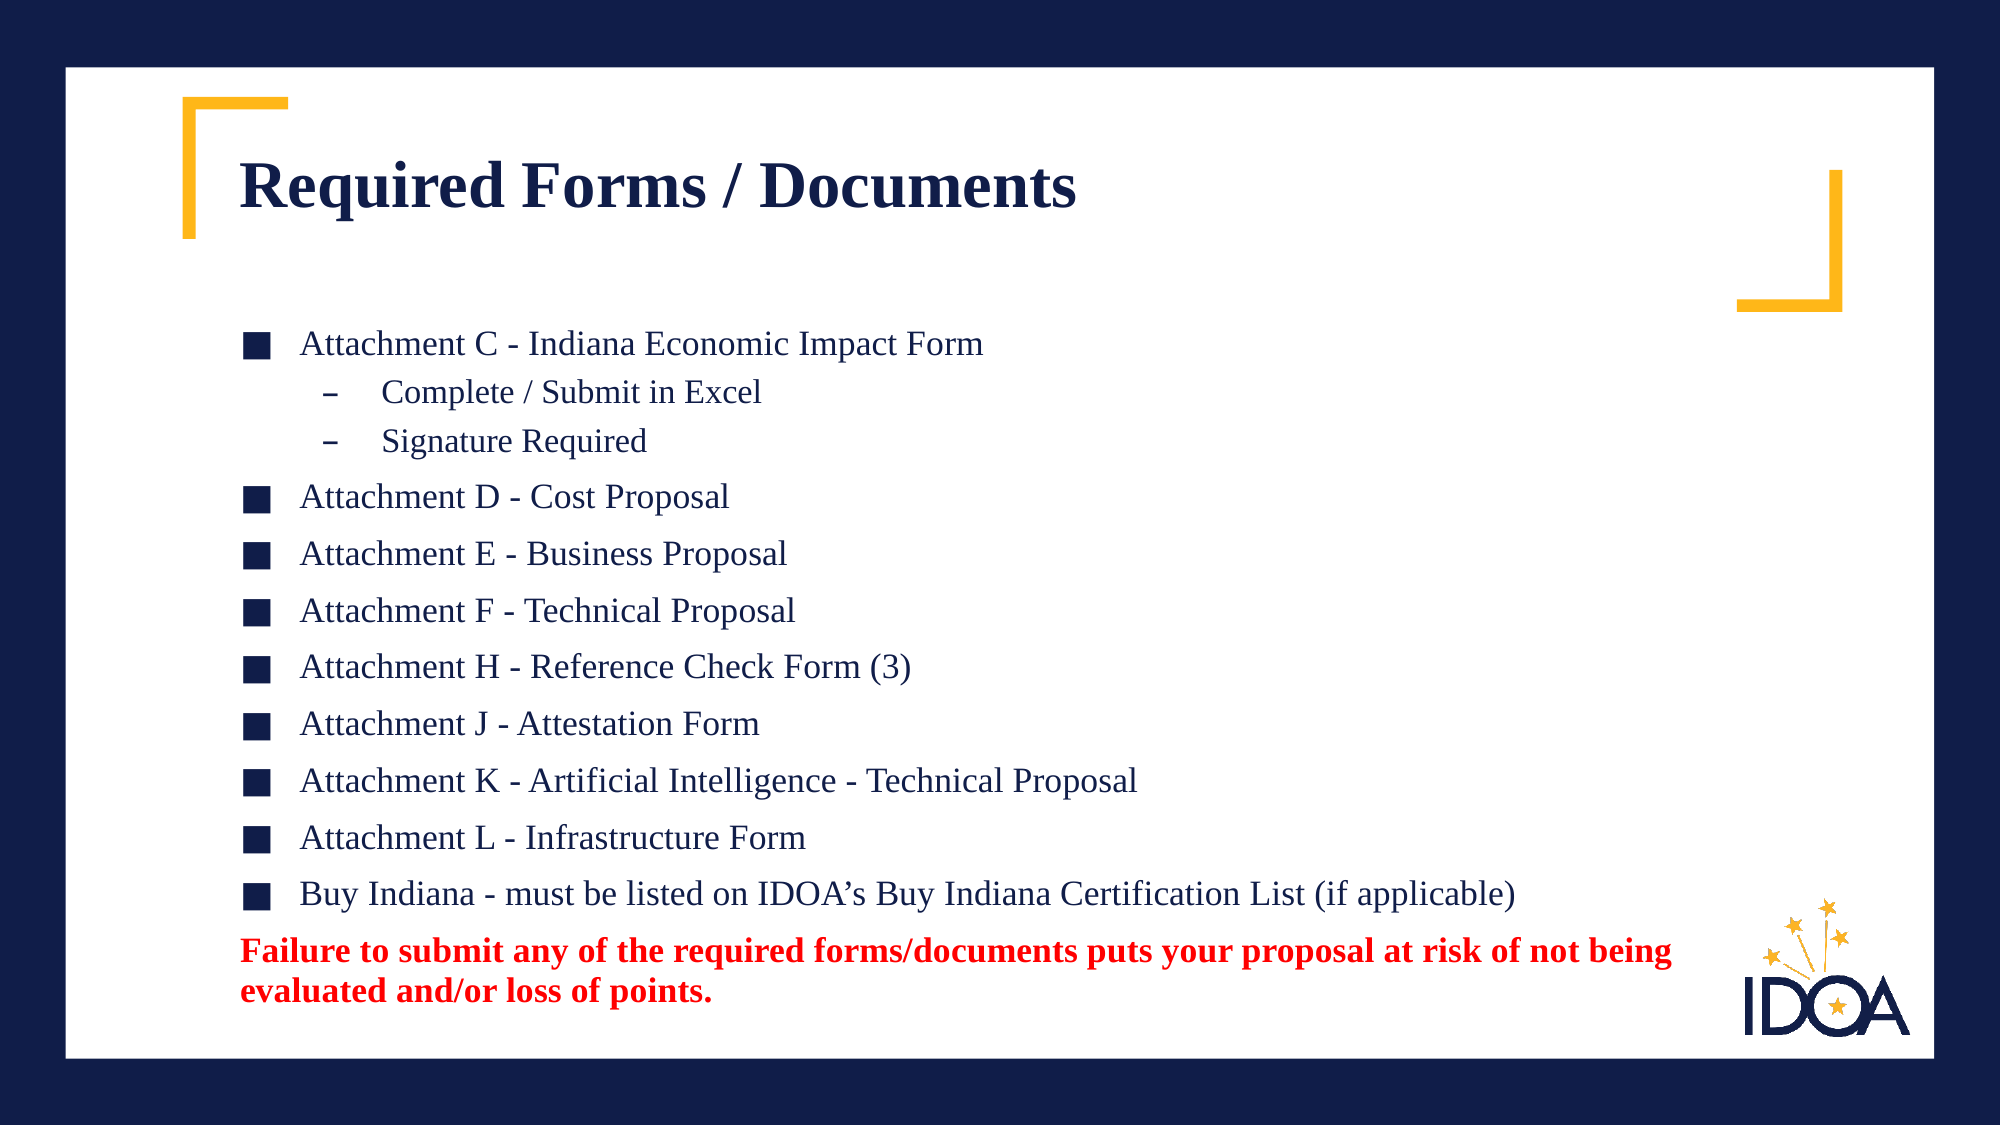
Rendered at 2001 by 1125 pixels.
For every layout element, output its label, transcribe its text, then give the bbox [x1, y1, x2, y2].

list Attachment C - Indiana Economic Impact Form Complete / Submit in Excel Signature Required Attachment D - Cost Proposal Attachment E - Business Proposal Attachment F - Technical Proposal Attachment H - Reference Check Form (3) Attachment J - Attestation Form Attachment K - Artificial Intelligence - Technical Proposal Attachment L - Infrastructure Form Buy Indiana - must be listed on IDOA’s Buy Indiana Certification List (if applicable) Failure to submit any of the required forms/documents puts your proposal at risk of not being evaluated and/or loss of points. [225, 315, 1800, 1024]
picture [1702, 857, 1959, 1114]
title Required Forms / Documents [225, 142, 1800, 279]
